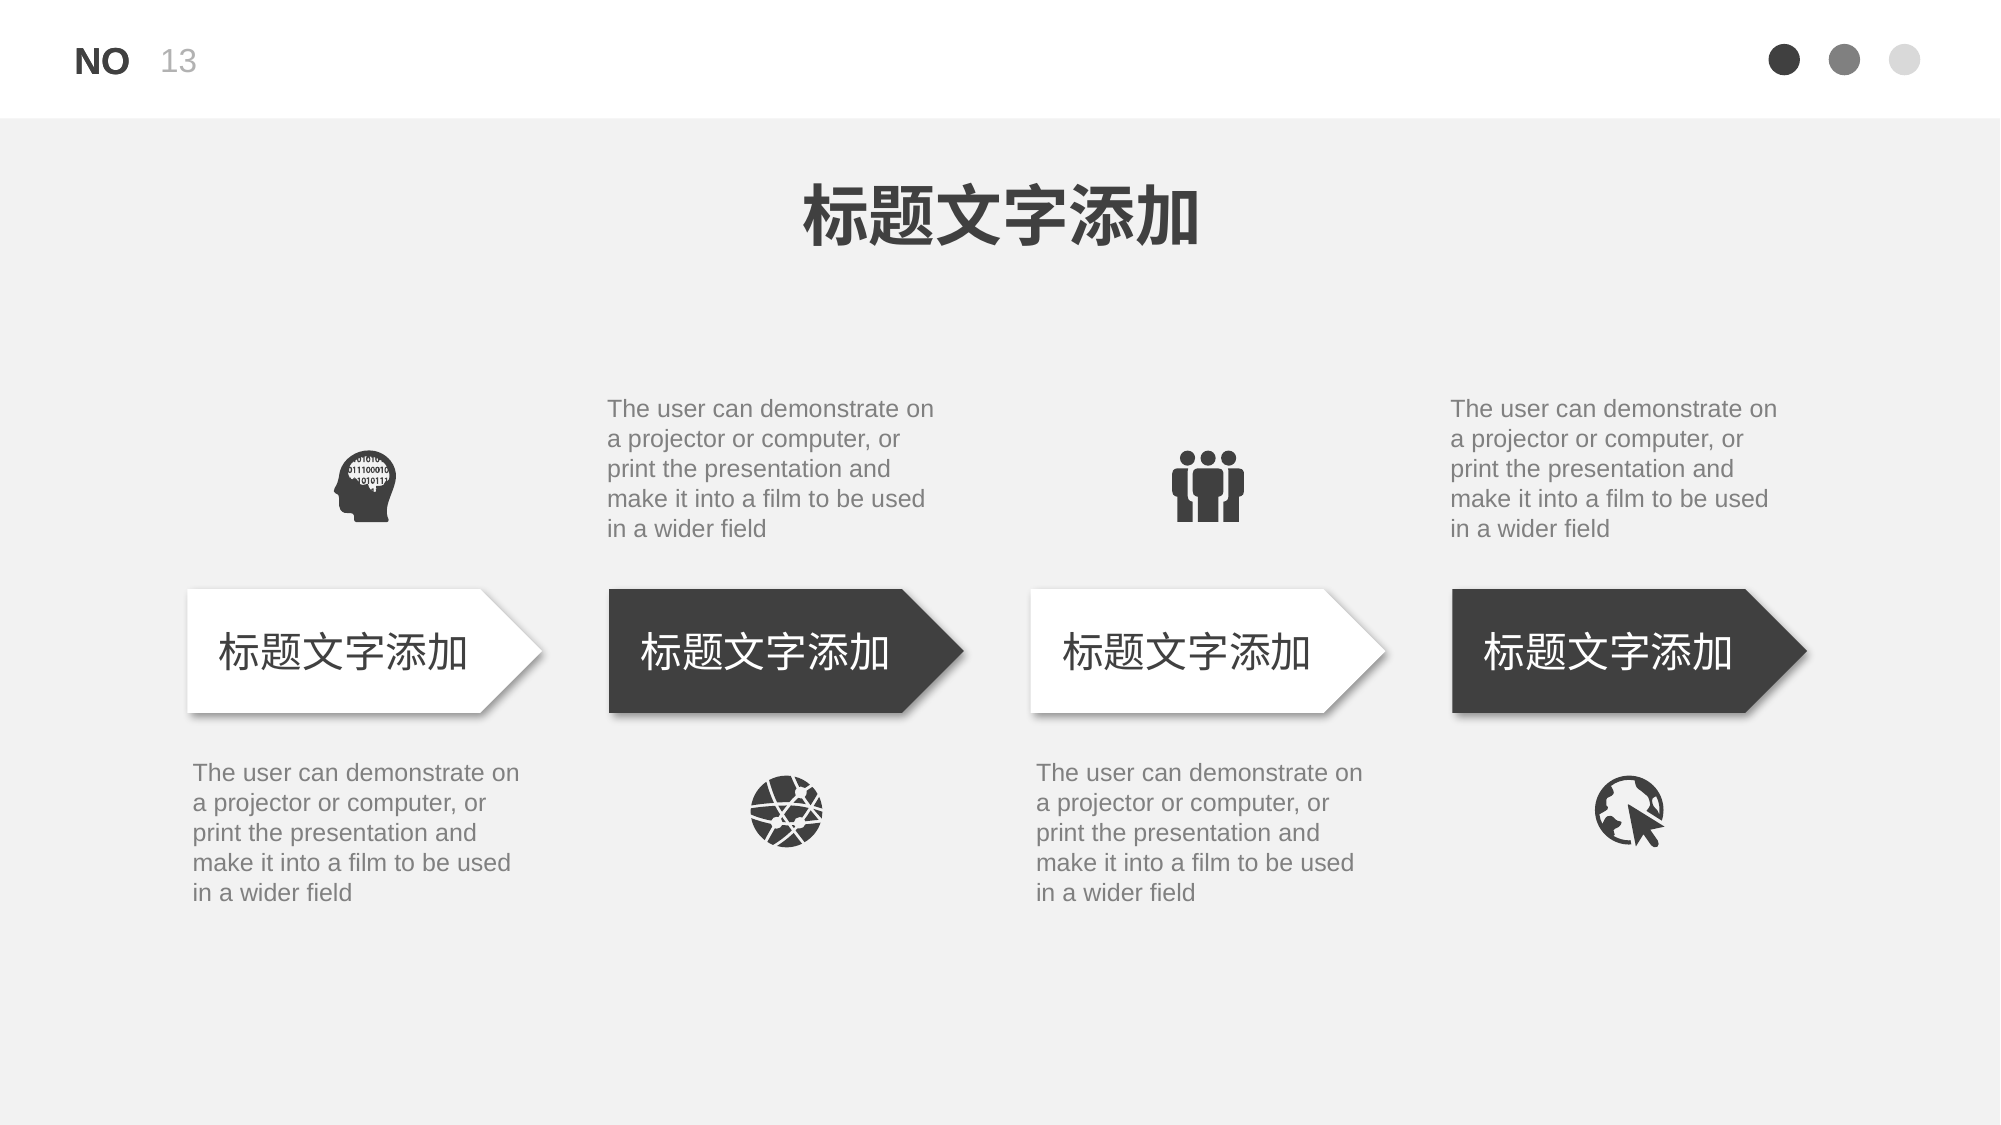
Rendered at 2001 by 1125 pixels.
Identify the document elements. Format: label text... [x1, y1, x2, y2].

text_box [1220, 449, 1246, 524]
text_box [749, 774, 824, 849]
text_box [1029, 588, 1355, 715]
text_box 标题文字添加 [1047, 618, 1403, 683]
text_box [608, 588, 934, 715]
text_box 标题文字添加 [204, 618, 559, 683]
text_box The user can demonstrate on a projector or computer, or print the presentation and make it into a film to be used in a wider field [1435, 385, 1808, 550]
slide_number 13 [145, 29, 252, 90]
text_box 标题文字添加 [1469, 618, 1824, 683]
text_box [1451, 588, 1777, 715]
text_box [1191, 449, 1225, 524]
text_box The user can demonstrate on a projector or computer, or print the presentation and make it into a film to be used in a wider field [1021, 749, 1393, 914]
text_box [332, 449, 397, 524]
text_box [186, 588, 512, 715]
text_box 标题文字添加 [592, 166, 1412, 261]
text_box The user can demonstrate on a projector or computer, or print the presentation and make it into a film to be used in a wider field [177, 749, 550, 914]
text_box 标题文字添加 [625, 618, 981, 683]
text_box [1593, 774, 1668, 850]
text_box [1171, 449, 1197, 524]
text_box The user can demonstrate on a projector or computer, or print the presentation and make it into a film to be used in a wider field [592, 385, 964, 550]
